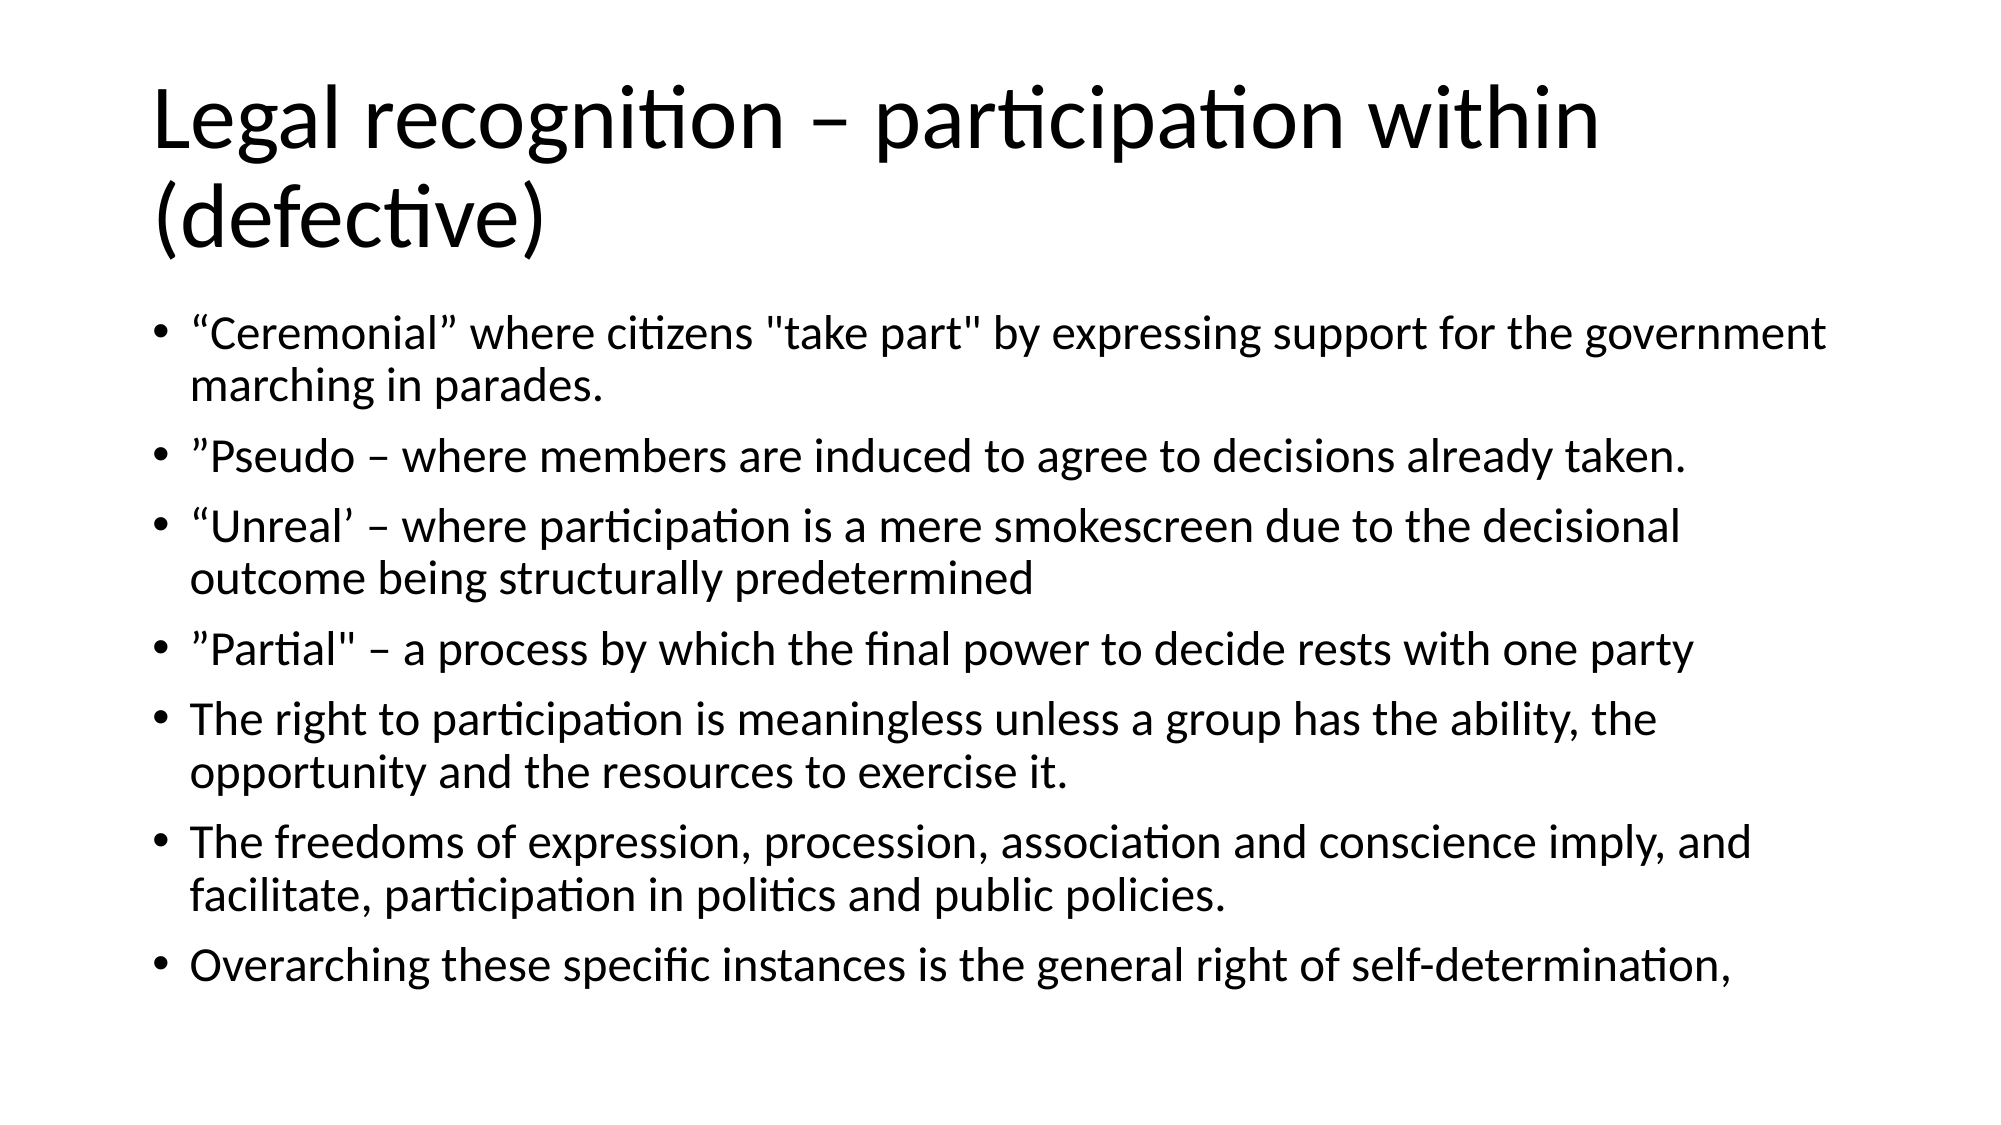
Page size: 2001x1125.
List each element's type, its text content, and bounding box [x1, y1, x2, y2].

title Legal recognition – participation within (defective) [137, 59, 1863, 278]
list “Ceremonial” where citizens "take part" by expressing support for the government marching in parades. ”Pseudo – where members are induced to agree to decisions already taken. “Unreal’ – where participation is a mere smokescreen due to the decisional outcome being structurally predetermined ”Partial" – a process by which the final power to decide rests with one party The right to participation is meaningless unless a group has the ability, the opportunity and the resources to exercise it. The freedoms of expression, procession, association and conscience imply, and facilitate, participation in politics and public policies. Overarching these specific instances is the general right of self-determination, [137, 299, 1863, 1014]
